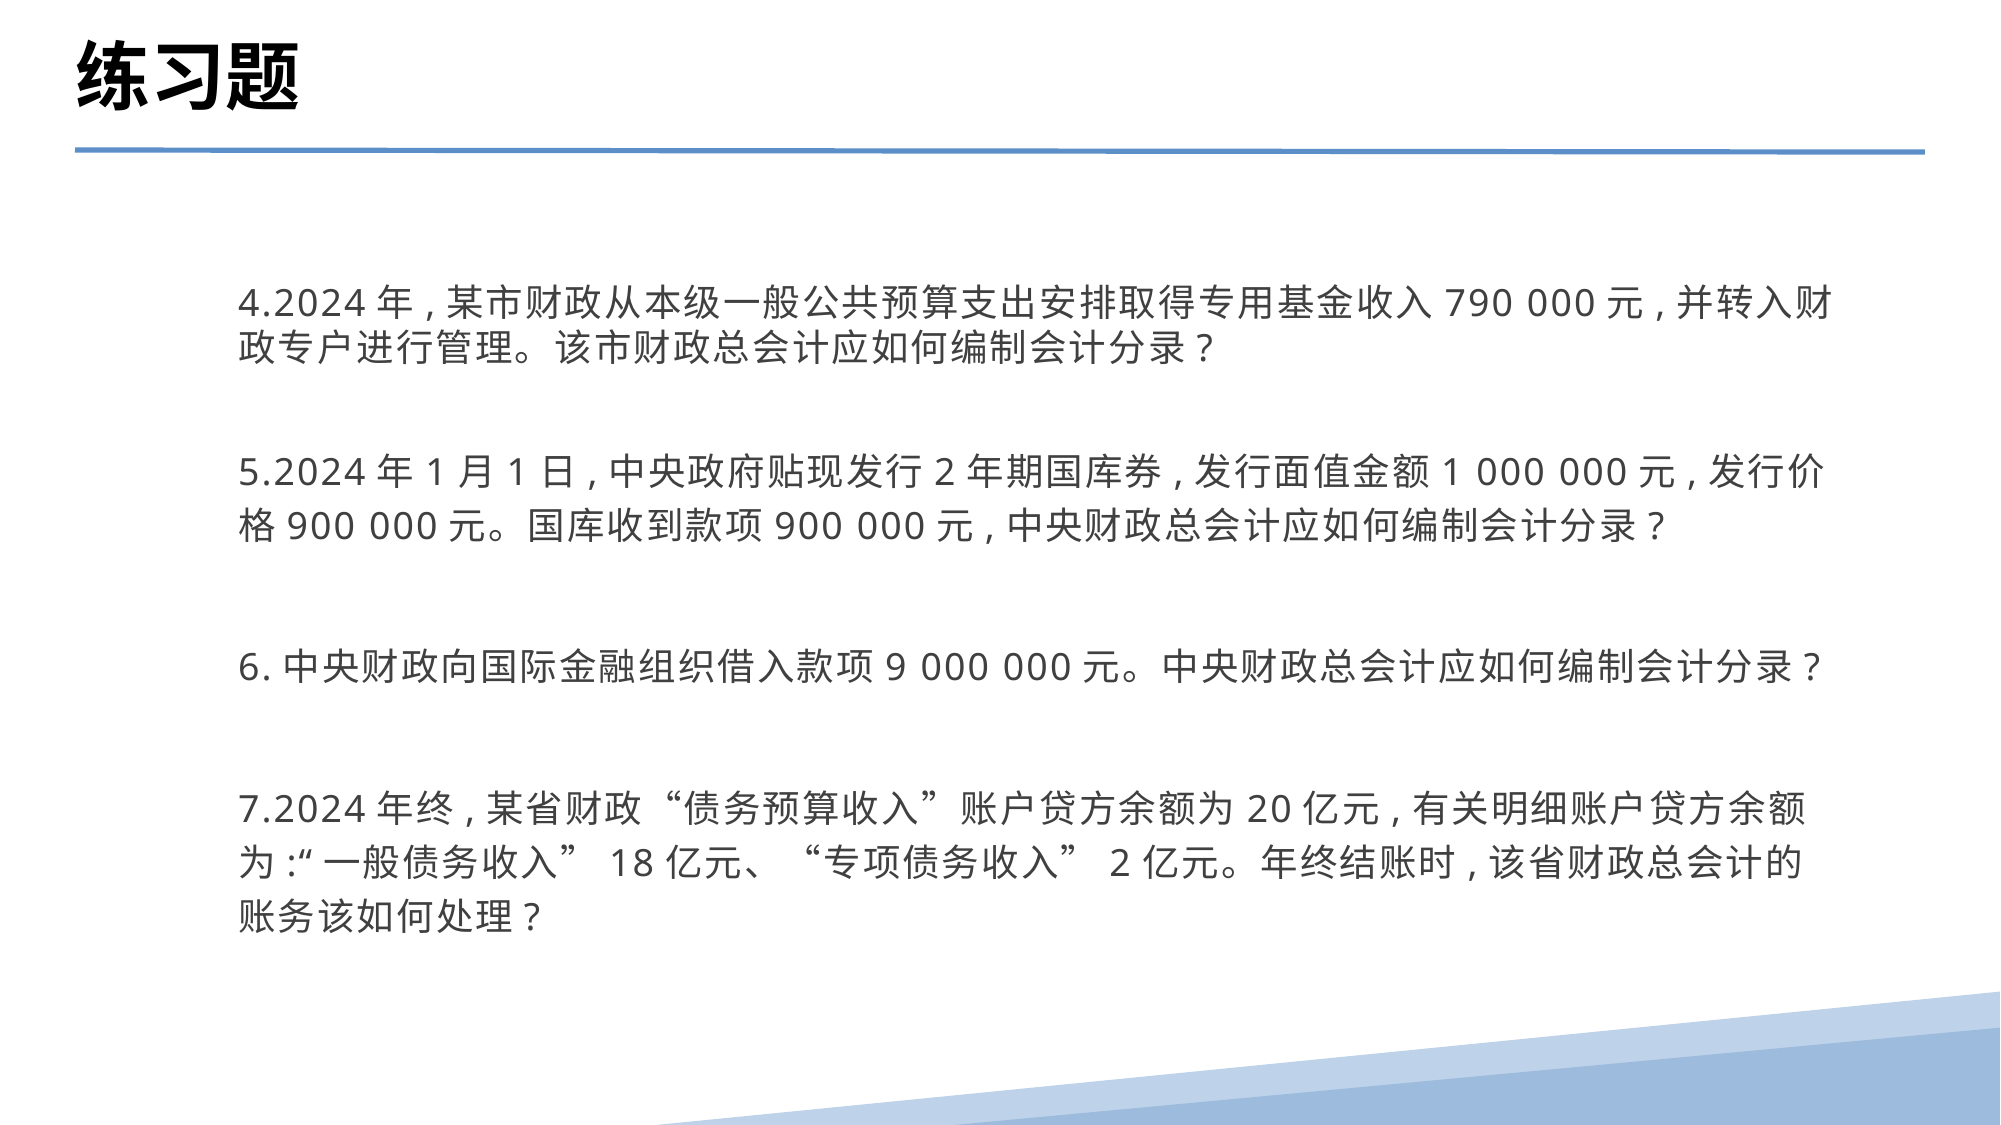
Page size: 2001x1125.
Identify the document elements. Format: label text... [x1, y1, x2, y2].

text_box 练习题 [75, 24, 1925, 125]
text_box 4.2024年,某市财政从本级一般公共预算支出安排取得专用基金收入790 000元,并转入财政专户进行管理。该市财政总会计应如何编制会计分录? 5.2024年1月1日,中央政府贴现发行2年期国库券,发行面值金额1 000 000元,发行价格900 000元。国库收到款项900 000元,中央财政总会计应如何编制会计分录? 6.中央财政向国际金融组织借入款项9 000 000元。中央财政总会计应如何编制会计分录? 7.2024年终,某省财政“债务预算收入”账户贷方余额为20亿元,有关明细账户贷方余额为:“一般债务收入”18亿元、“专项债务收入”2亿元。年终结账时,该省财政总会计的账务该如何处理? [227, 201, 1855, 1015]
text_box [656, 991, 2000, 1125]
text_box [74, 149, 1925, 153]
